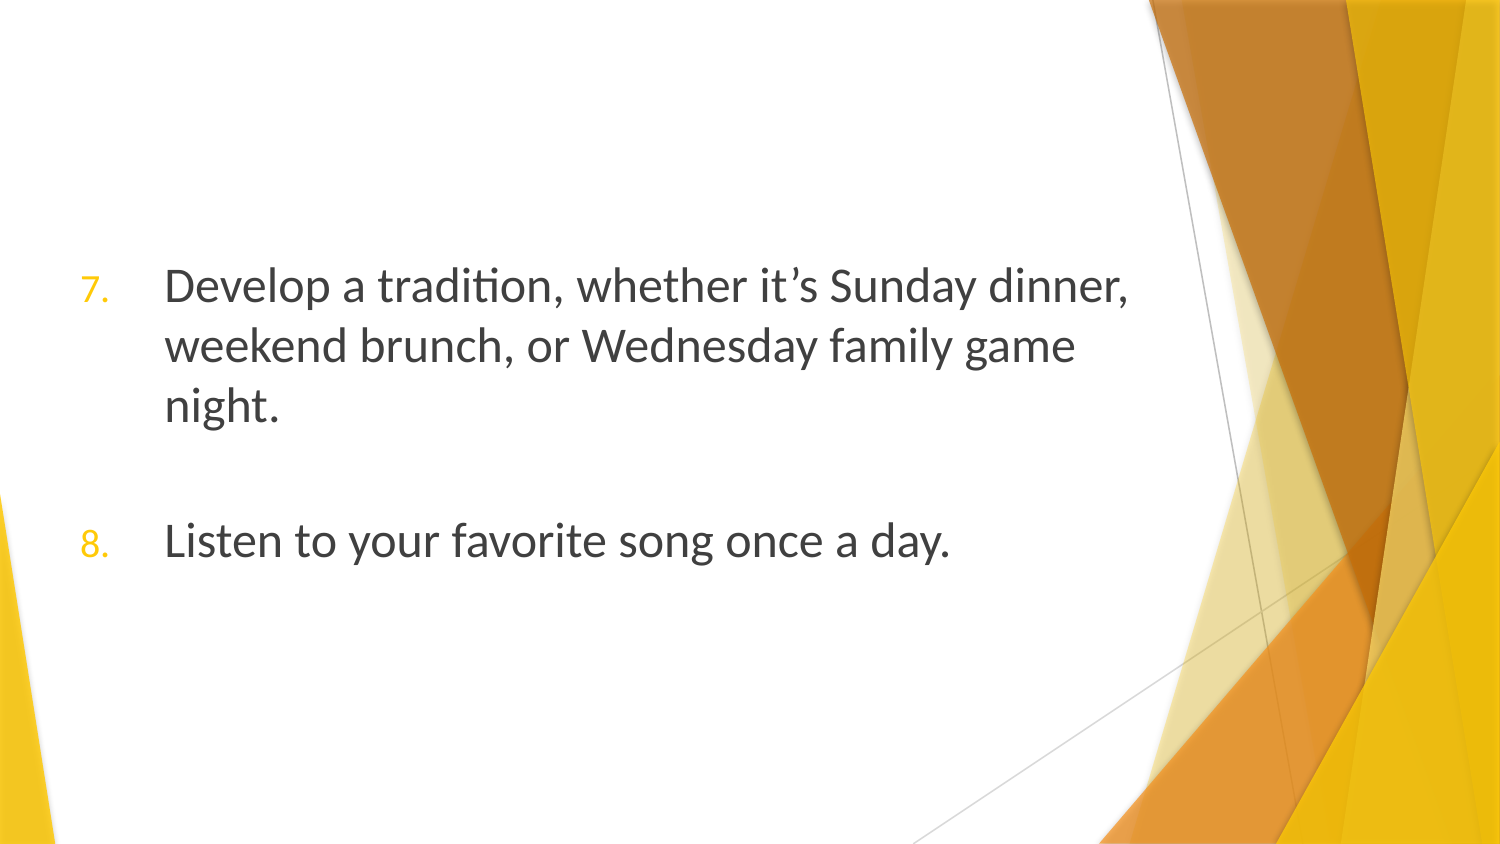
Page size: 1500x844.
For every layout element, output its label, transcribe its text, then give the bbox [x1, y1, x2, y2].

list Develop a tradition, whether it’s Sunday dinner, weekend brunch, or Wednesday family game night. Listen to your favorite song once a day. [64, 244, 1188, 611]
